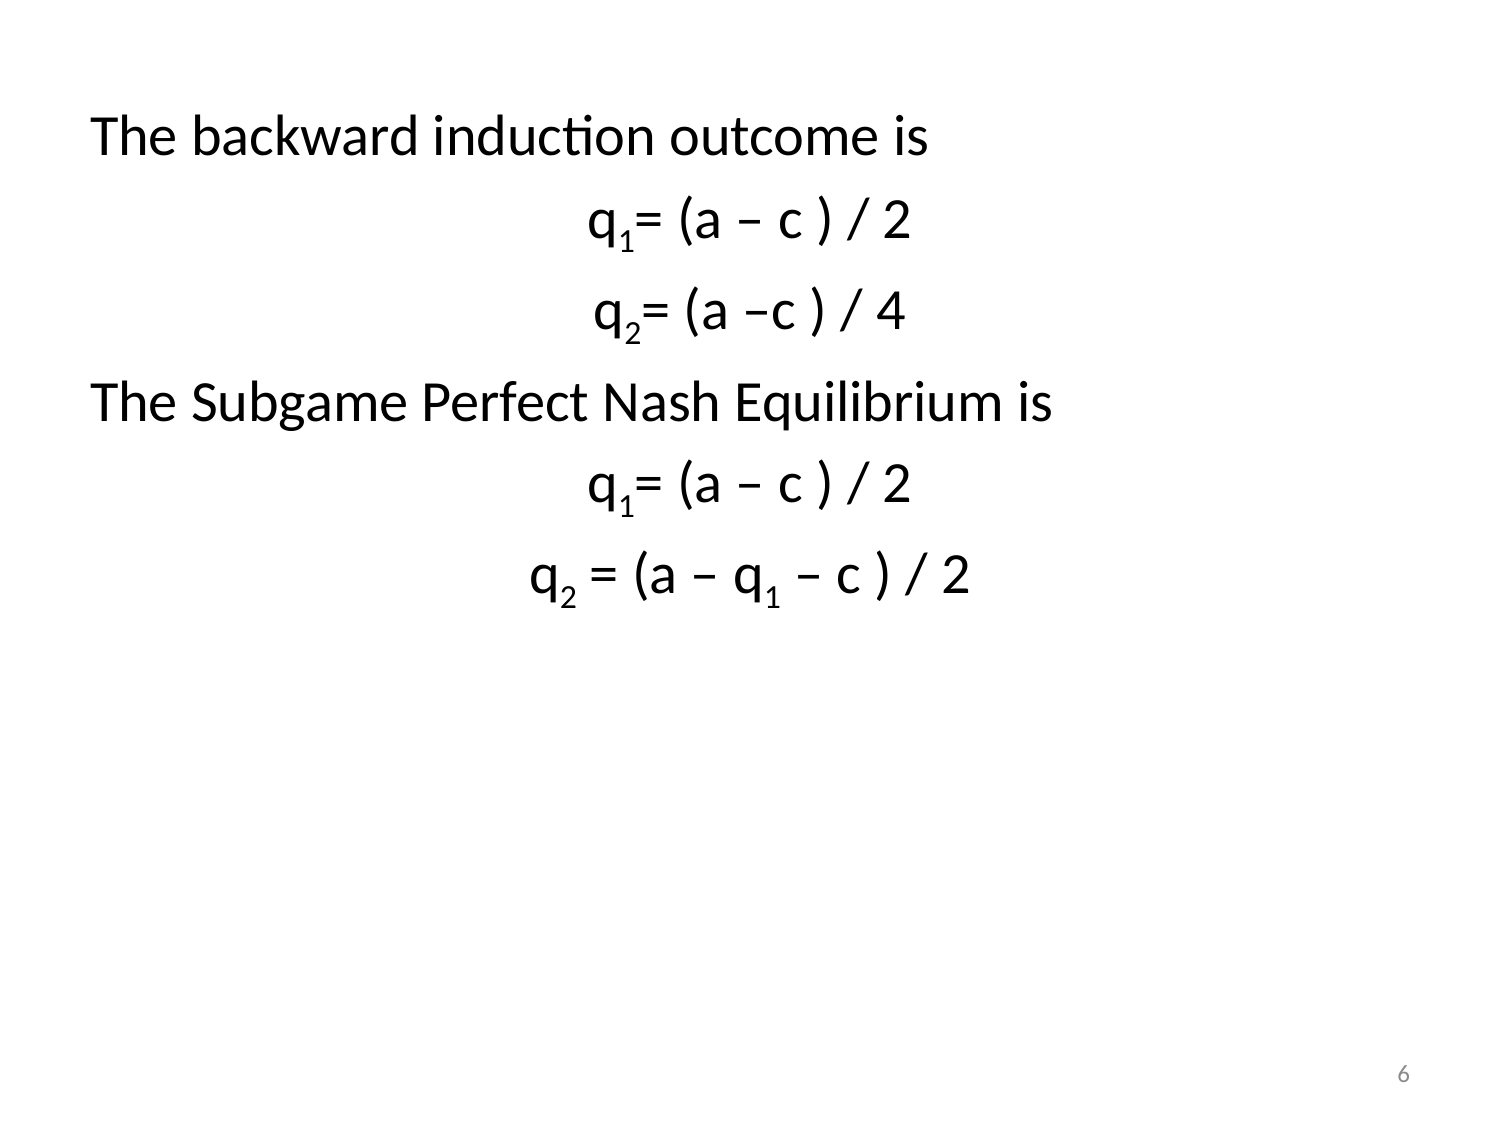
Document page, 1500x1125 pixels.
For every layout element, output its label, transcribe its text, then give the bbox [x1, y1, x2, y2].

list The backward induction outcome is q1= (a – c ) / 2 q2= (a –c ) / 4 The Subgame Perfect Nash Equilibrium is q1= (a – c ) / 2 q2 = (a – q1 – c ) / 2 [75, 90, 1425, 1005]
slide_number 6 [1074, 1042, 1425, 1103]
